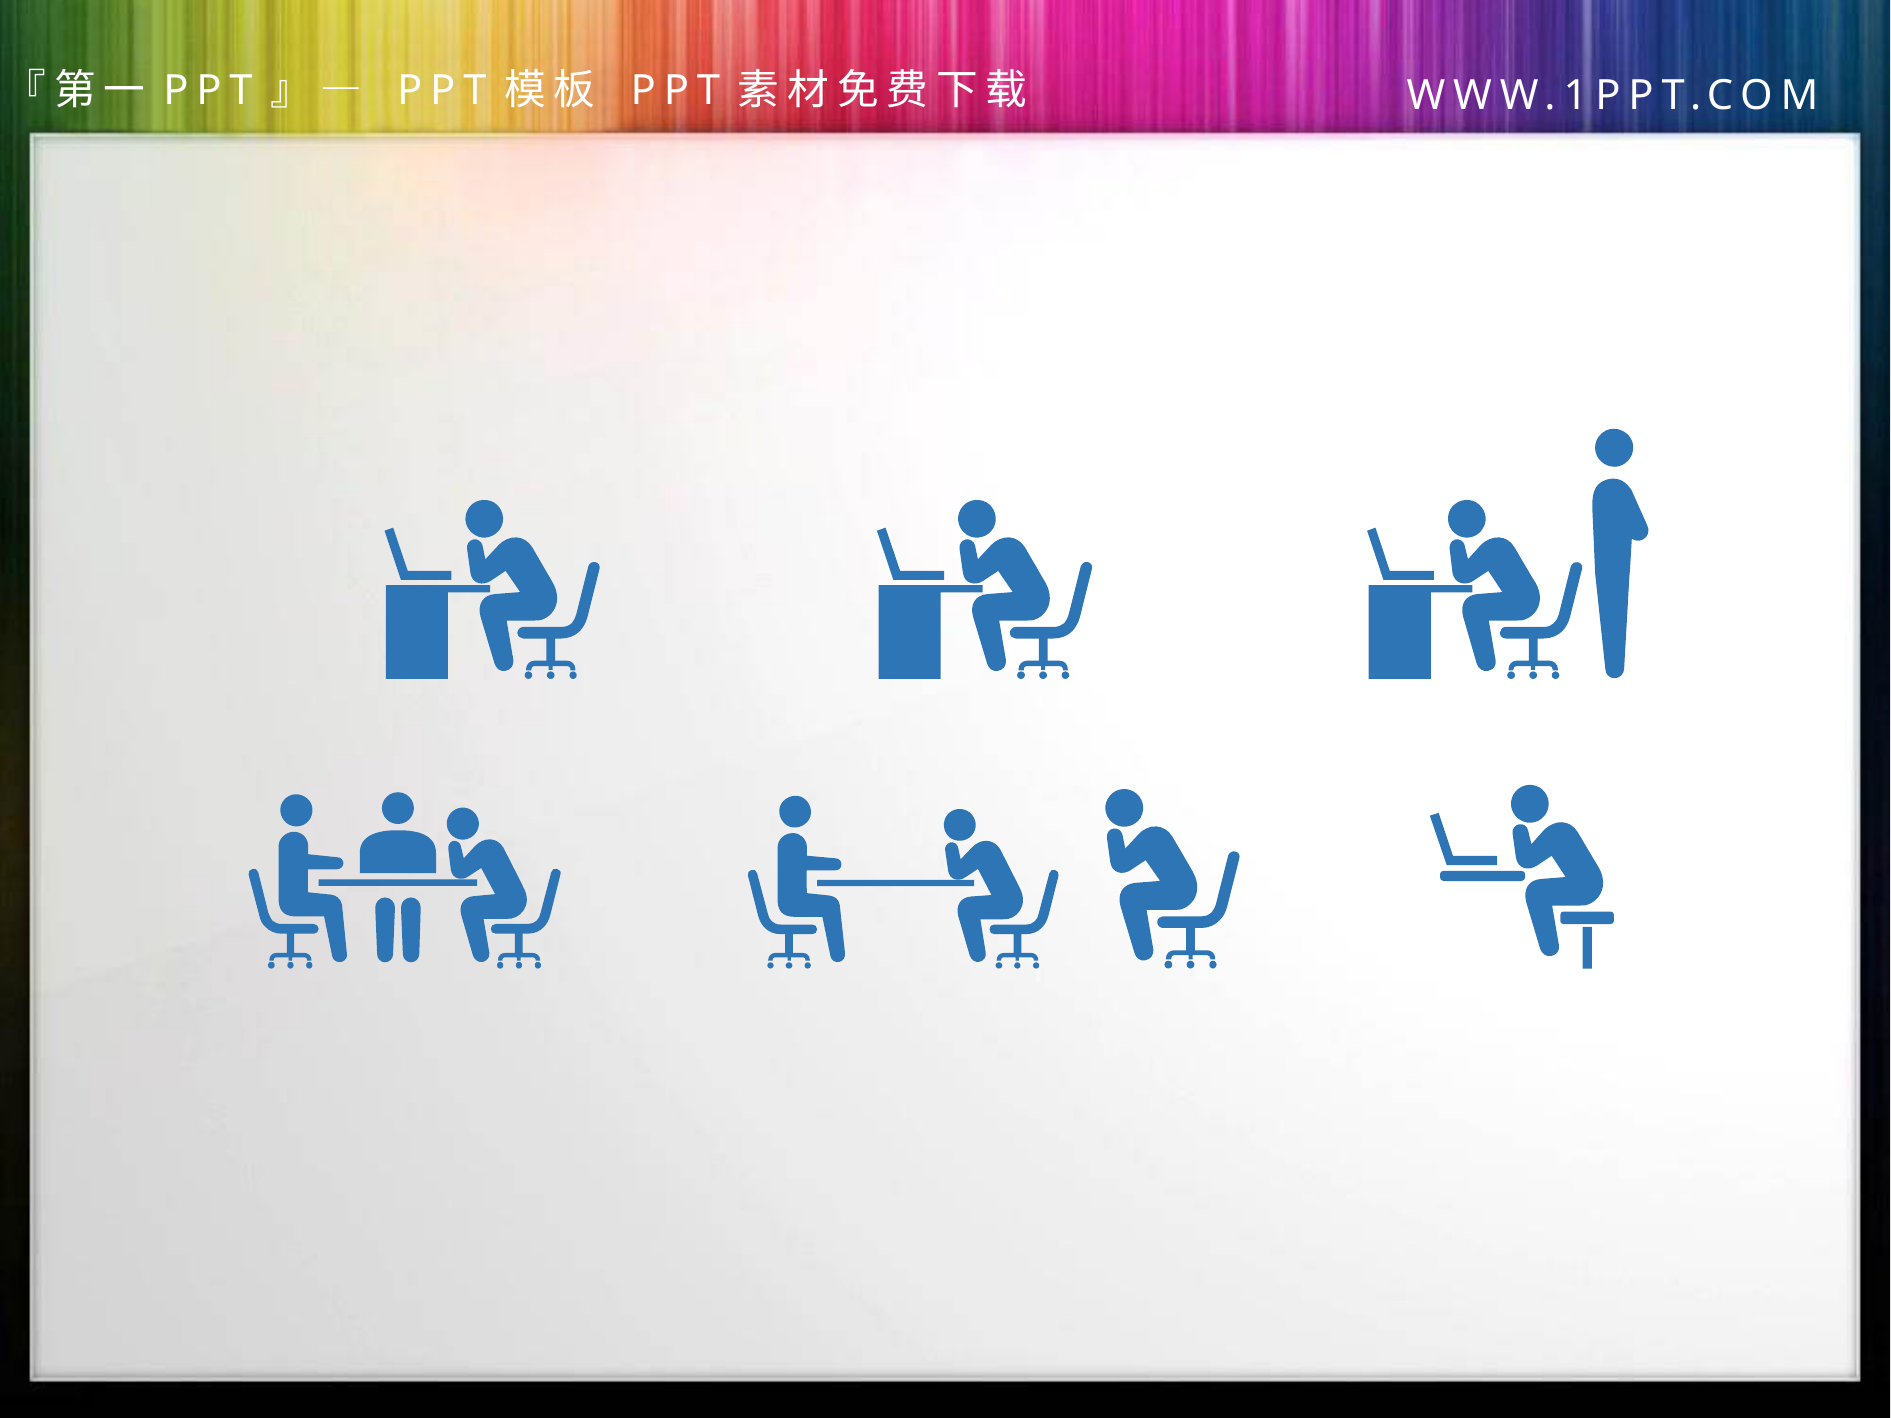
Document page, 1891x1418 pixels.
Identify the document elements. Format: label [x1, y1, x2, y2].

text_box [278, 831, 347, 963]
text_box [306, 961, 313, 969]
text_box [384, 527, 452, 580]
text_box [546, 671, 555, 679]
text_box [1511, 784, 1549, 823]
text_box [817, 879, 975, 887]
picture [0, 0, 1891, 1418]
text_box [945, 840, 1023, 962]
text_box [777, 833, 846, 963]
text_box [465, 499, 504, 538]
text_box [878, 585, 983, 679]
text_box [1039, 671, 1047, 679]
text_box [1595, 428, 1634, 467]
text_box [381, 792, 414, 824]
text_box [287, 961, 294, 969]
text_box [448, 839, 527, 962]
text_box [248, 868, 319, 961]
text_box [524, 671, 533, 679]
text_box [1529, 671, 1538, 679]
text_box [1440, 870, 1526, 882]
text_box [1164, 960, 1173, 969]
text_box [1368, 585, 1473, 679]
text_box [1560, 911, 1614, 925]
text_box [1157, 851, 1240, 960]
text_box [1367, 527, 1434, 580]
text_box [569, 671, 577, 679]
text_box [1061, 671, 1070, 679]
text_box [497, 961, 504, 969]
text_box [385, 585, 491, 679]
text_box [785, 962, 793, 969]
text_box [1106, 826, 1198, 961]
text_box [958, 499, 996, 538]
text_box [807, 855, 842, 871]
text_box [280, 794, 313, 827]
text_box [490, 868, 561, 961]
text_box [804, 962, 811, 969]
text_box [1592, 478, 1649, 679]
text_box [446, 807, 479, 840]
text_box [1448, 499, 1486, 538]
text_box [467, 537, 558, 671]
text_box [267, 961, 275, 969]
text_box [1499, 562, 1583, 671]
text_box [747, 870, 818, 961]
text_box [943, 809, 976, 841]
text_box [1009, 562, 1093, 671]
text_box [515, 961, 523, 969]
text_box [375, 897, 395, 963]
text_box [308, 854, 344, 870]
text_box [400, 897, 421, 963]
text_box [359, 830, 437, 874]
text_box [1551, 671, 1560, 679]
text_box [517, 562, 600, 671]
text_box [1429, 812, 1498, 866]
text_box [995, 962, 1003, 969]
text_box [1017, 671, 1025, 679]
text_box [318, 879, 478, 886]
text_box [1209, 960, 1217, 969]
text_box [1032, 962, 1040, 969]
text_box [959, 537, 1050, 671]
text_box [779, 795, 811, 828]
text_box [1449, 537, 1540, 671]
text_box [1186, 960, 1195, 969]
text_box [989, 870, 1059, 961]
text_box [1014, 962, 1021, 969]
text_box [767, 962, 774, 969]
text_box [1582, 926, 1592, 969]
text_box [876, 527, 945, 580]
text_box [1512, 822, 1604, 957]
text_box [1105, 789, 1144, 827]
text_box [1507, 671, 1516, 679]
text_box [534, 961, 542, 969]
